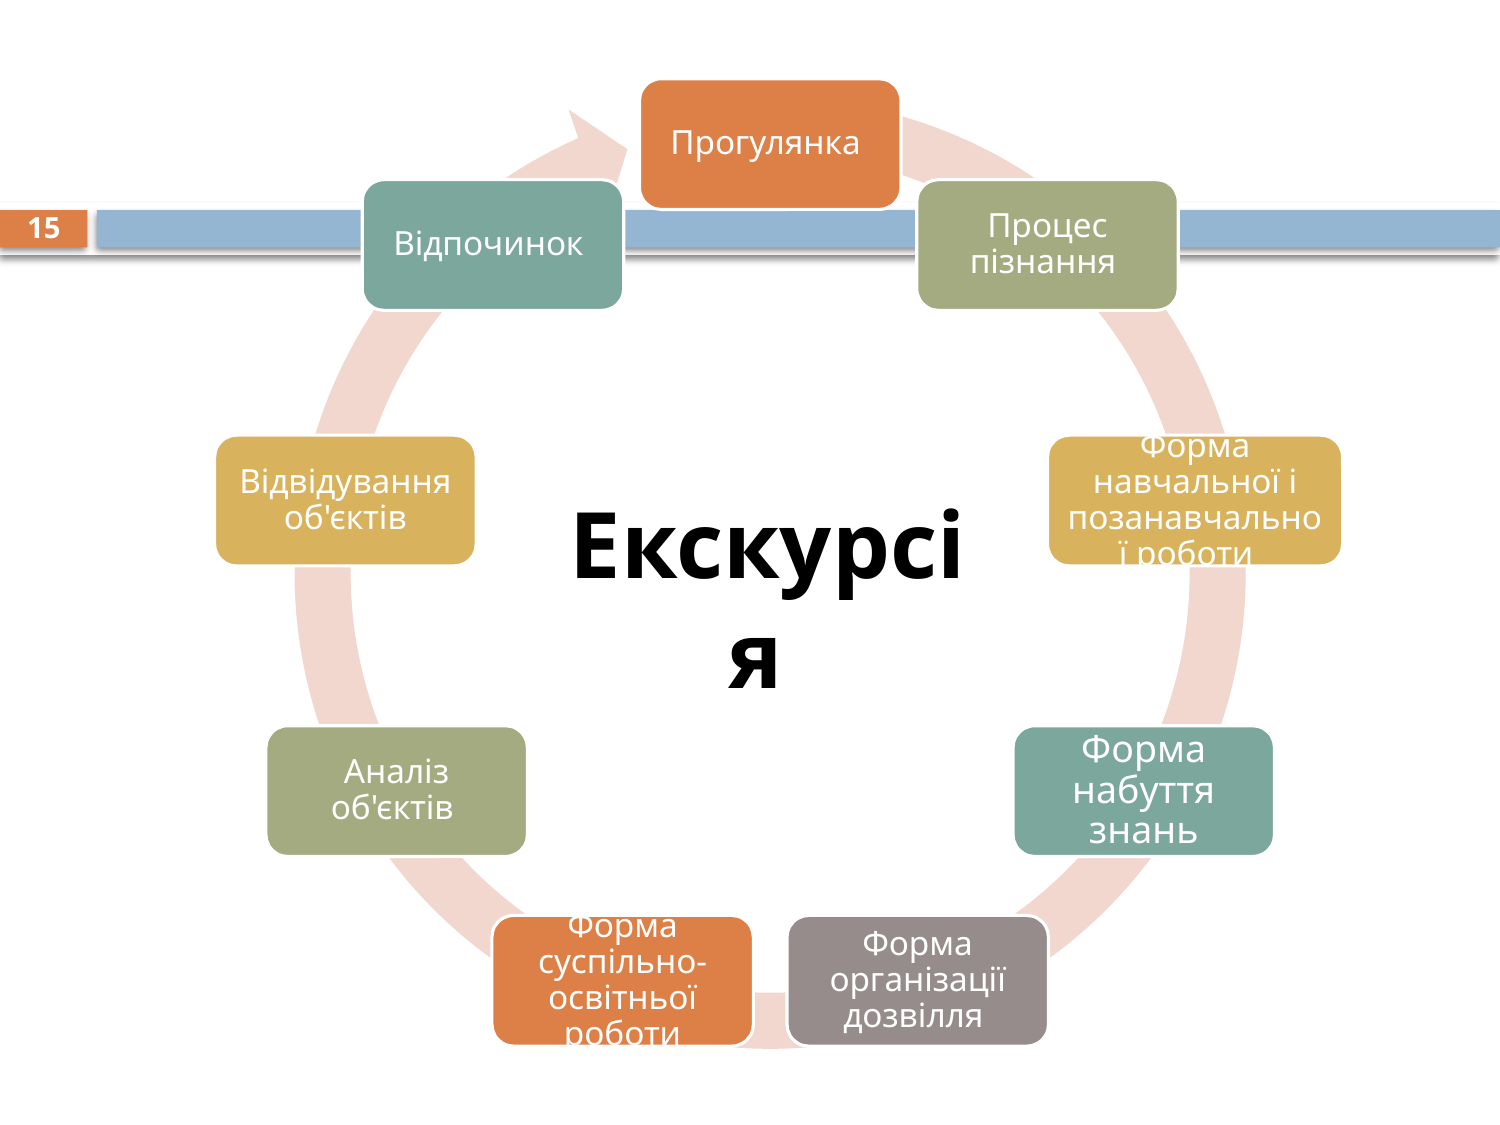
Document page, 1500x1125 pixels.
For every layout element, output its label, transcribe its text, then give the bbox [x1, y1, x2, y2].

slide_number 15 [0, 208, 69, 249]
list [74, 77, 1483, 1048]
